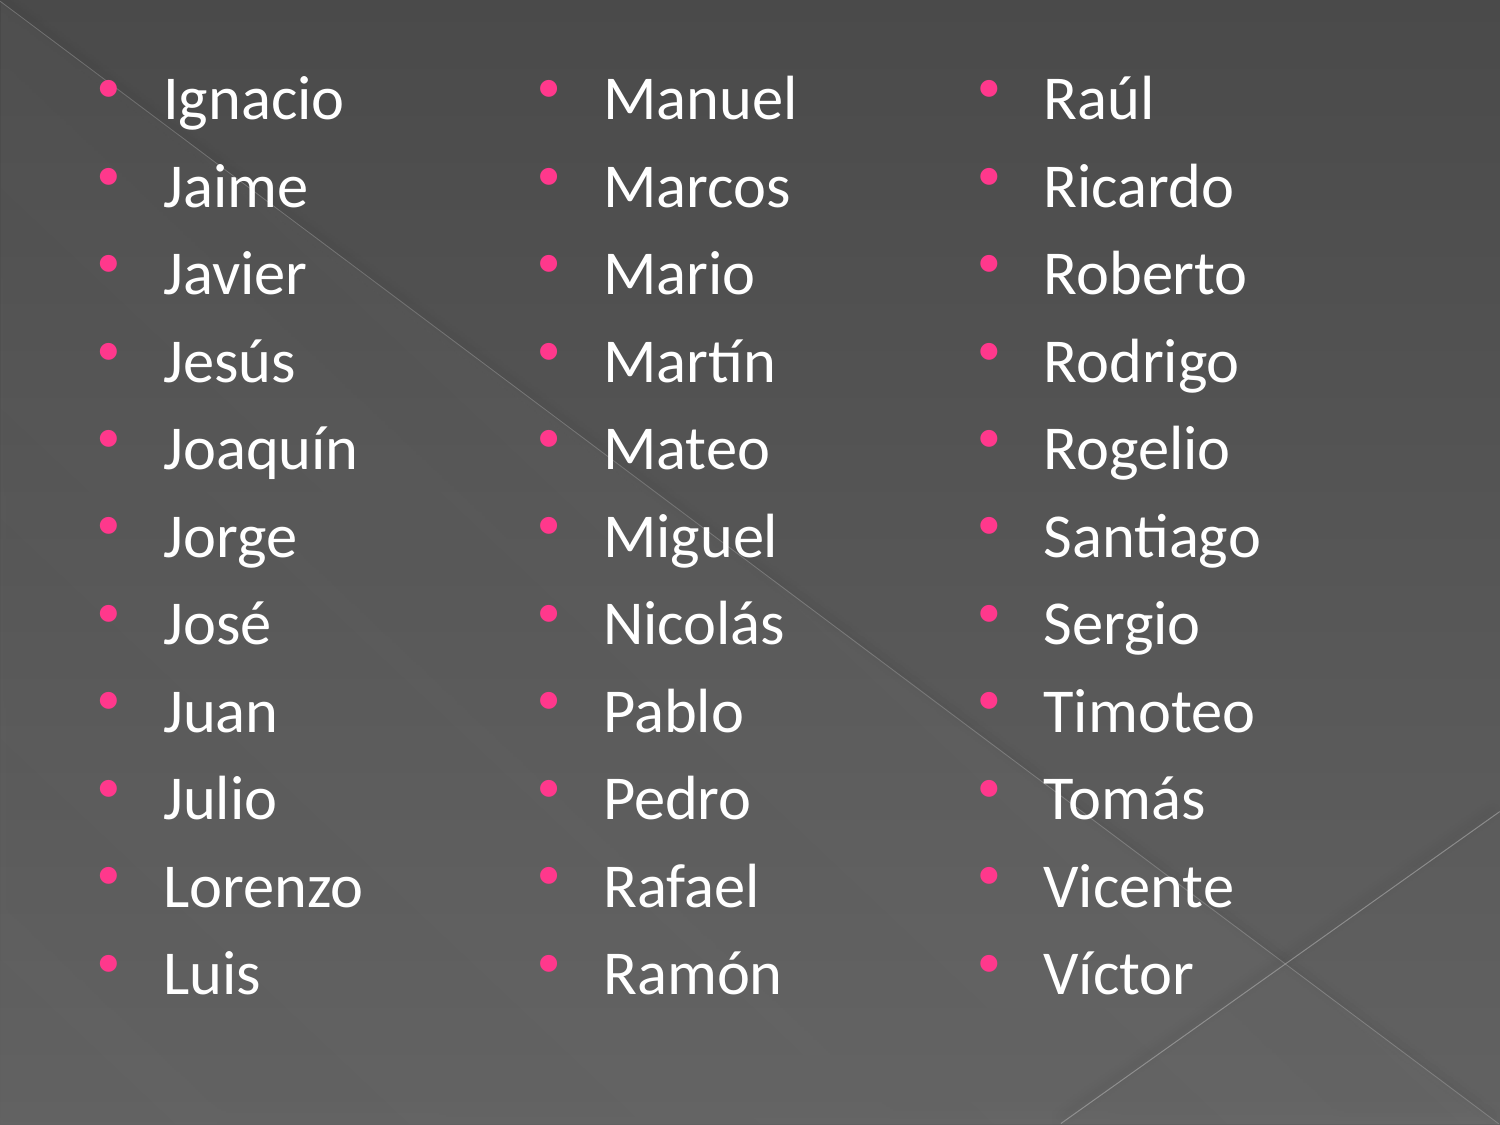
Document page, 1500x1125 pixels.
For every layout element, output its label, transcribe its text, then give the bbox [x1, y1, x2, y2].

list Ignacio Jaime Javier Jesús Joaquín Jorge José Juan Julio Lorenzo Luis Manuel Marcos Mario Martín Mateo Miguel Nicolás Pablo Pedro Rafael Ramón Raúl Ricardo Roberto Rodrigo Rogelio Santiago Sergio Timoteo Tomás Vicente Víctor [75, 50, 1425, 1059]
